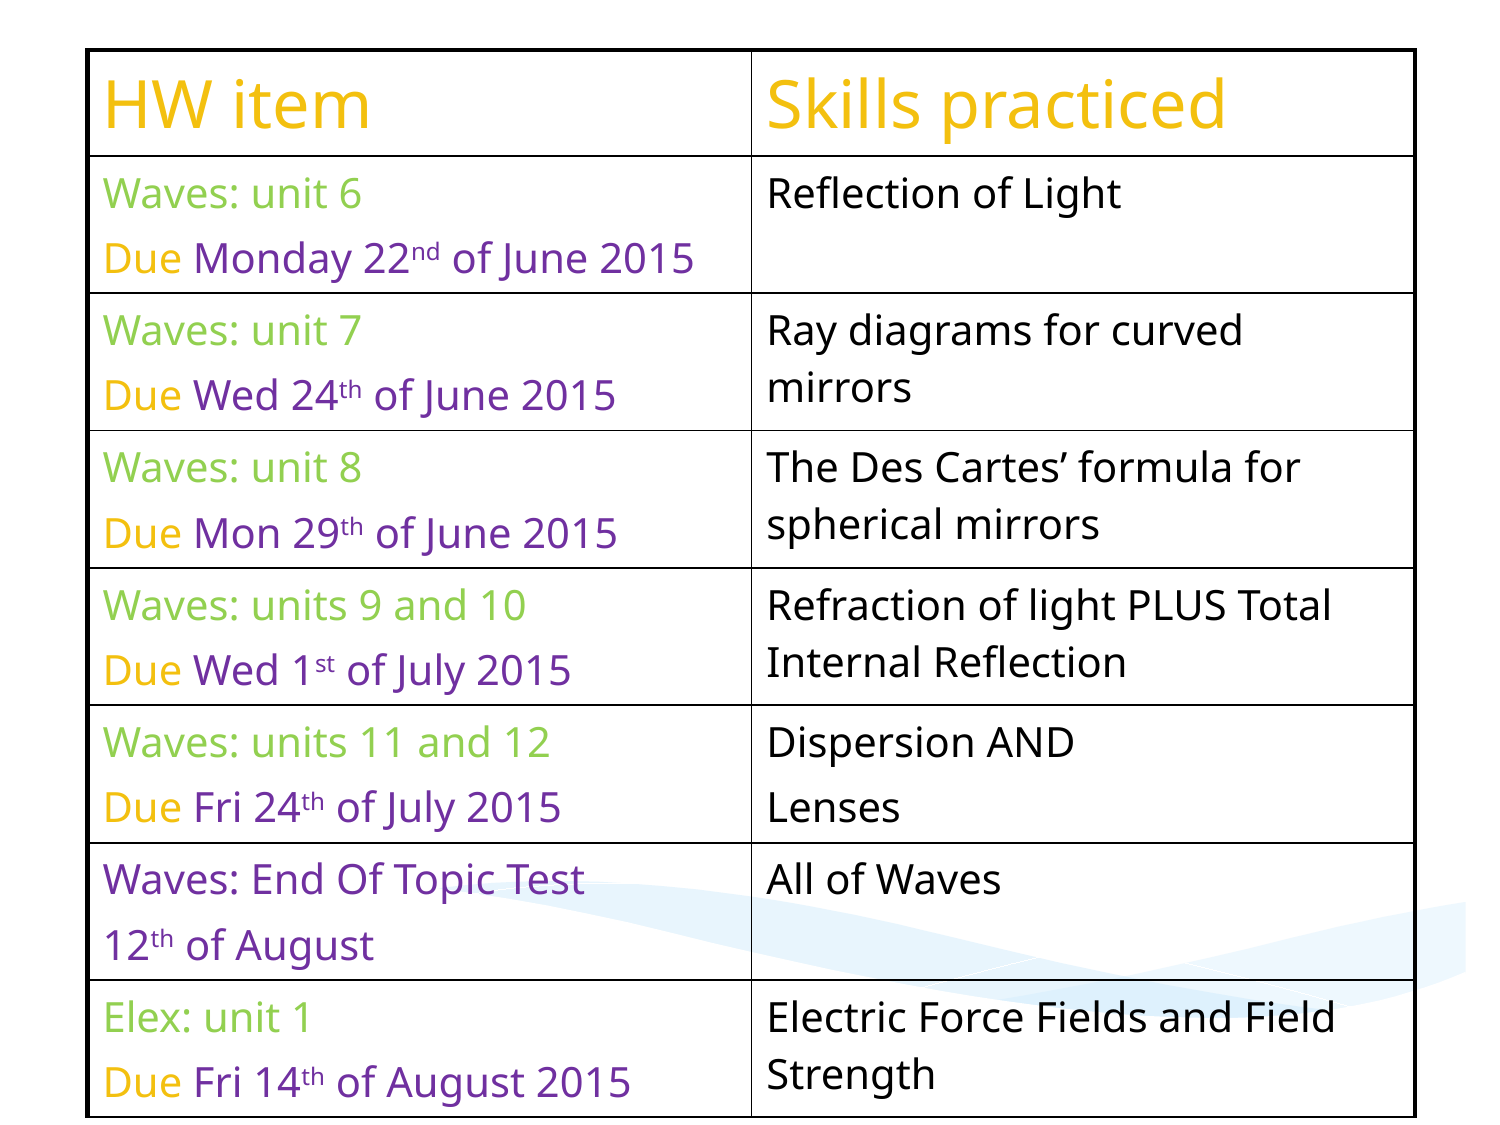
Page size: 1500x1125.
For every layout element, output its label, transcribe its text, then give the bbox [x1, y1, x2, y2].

table_cell Electric Force Fields and Field Strength [752, 981, 1413, 1116]
table_cell Waves: End Of Topic Test 12th of August [90, 844, 751, 979]
table_cell Refraction of light PLUS Total Internal Reflection [752, 569, 1413, 704]
table_cell Waves: unit 6 Due Monday 22nd of June 2015 [90, 157, 751, 292]
table_cell Waves: unit 7 Due Wed 24th of June 2015 [90, 294, 751, 430]
table_cell All of Waves [752, 844, 1413, 979]
table_cell Elex: unit 1 Due Fri 14th of August 2015 [90, 981, 751, 1116]
table_cell Waves: unit 8 Due Mon 29th of June 2015 [90, 431, 751, 567]
table_cell The Des Cartes’ formula for spherical mirrors [752, 431, 1413, 567]
table_cell Dispersion AND Lenses [752, 706, 1413, 842]
table_header Skills practiced [752, 52, 1413, 155]
table_cell Ray diagrams for curved mirrors [752, 294, 1413, 430]
table_cell Waves: units 11 and 12 Due Fri 24th of July 2015 [90, 706, 751, 842]
table_header HW item [90, 52, 751, 155]
table_cell Reflection of Light [752, 157, 1413, 292]
table_cell Waves: units 9 and 10 Due Wed 1st of July 2015 [90, 569, 751, 704]
